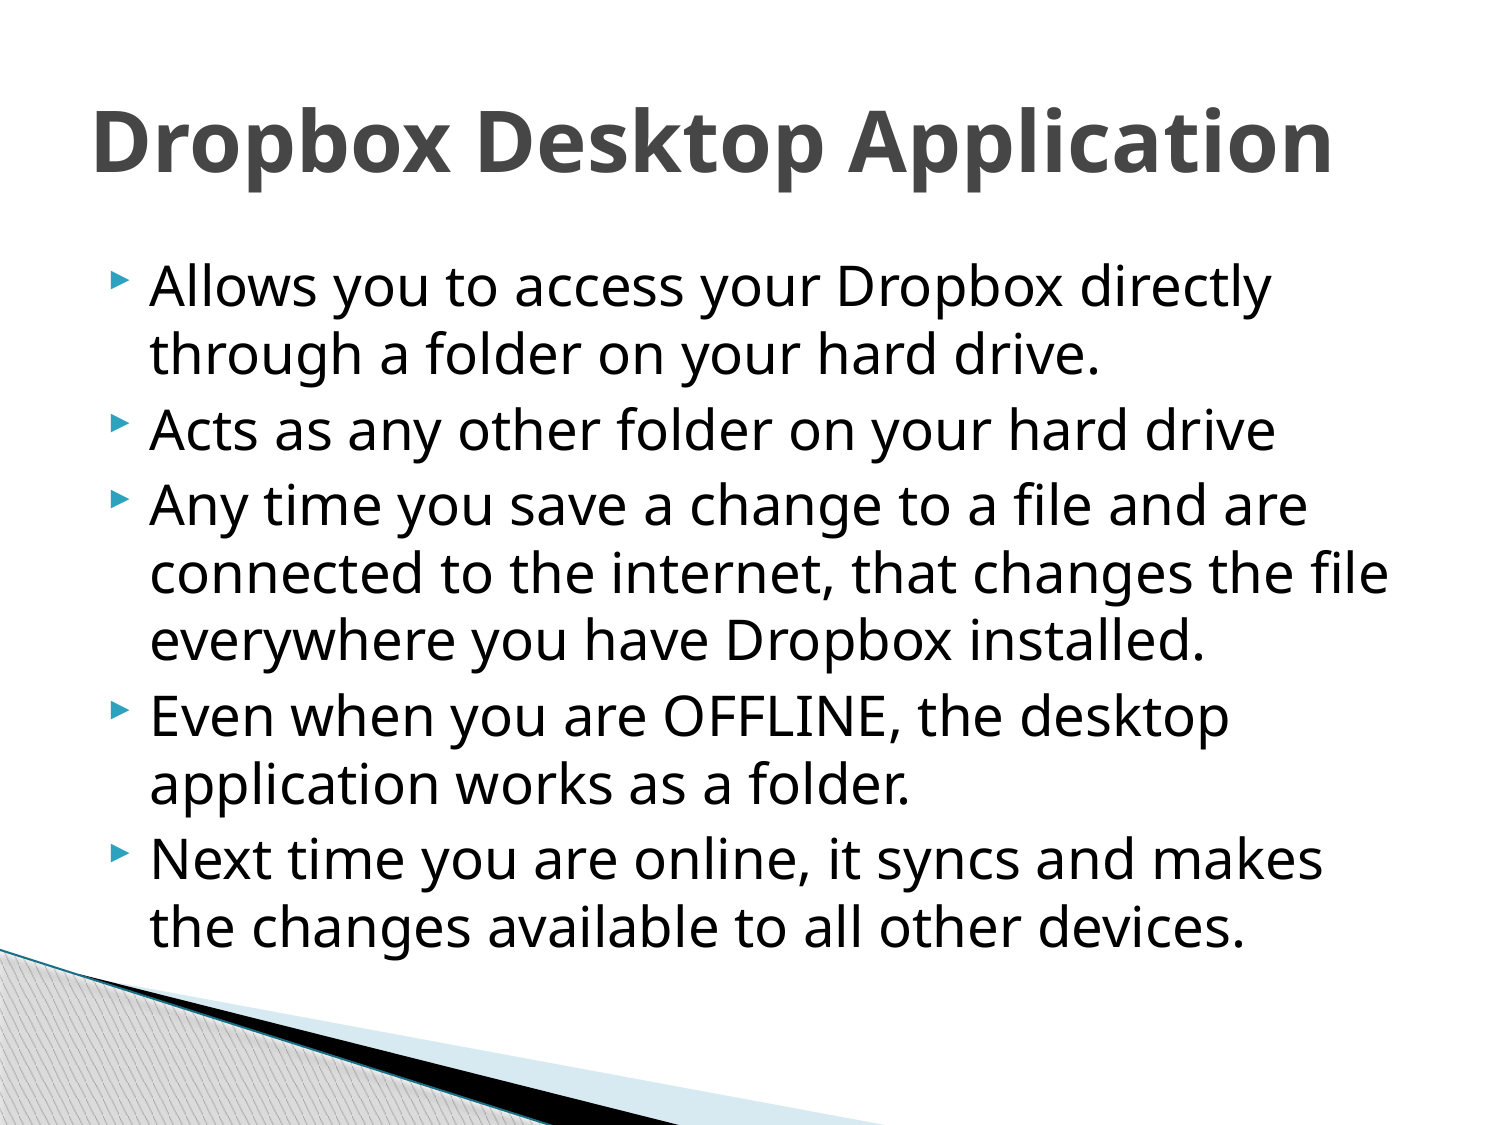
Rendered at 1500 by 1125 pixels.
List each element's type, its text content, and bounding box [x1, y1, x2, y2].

list Allows you to access your Dropbox directly through a folder on your hard drive. Acts as any other folder on your hard drive Any time you save a change to a file and are connected to the internet, that changes the file everywhere you have Dropbox installed. Even when you are OFFLINE, the desktop application works as a folder. Next time you are online, it syncs and makes the changes available to all other devices. [75, 243, 1425, 986]
title Dropbox Desktop Application [75, 45, 1425, 233]
